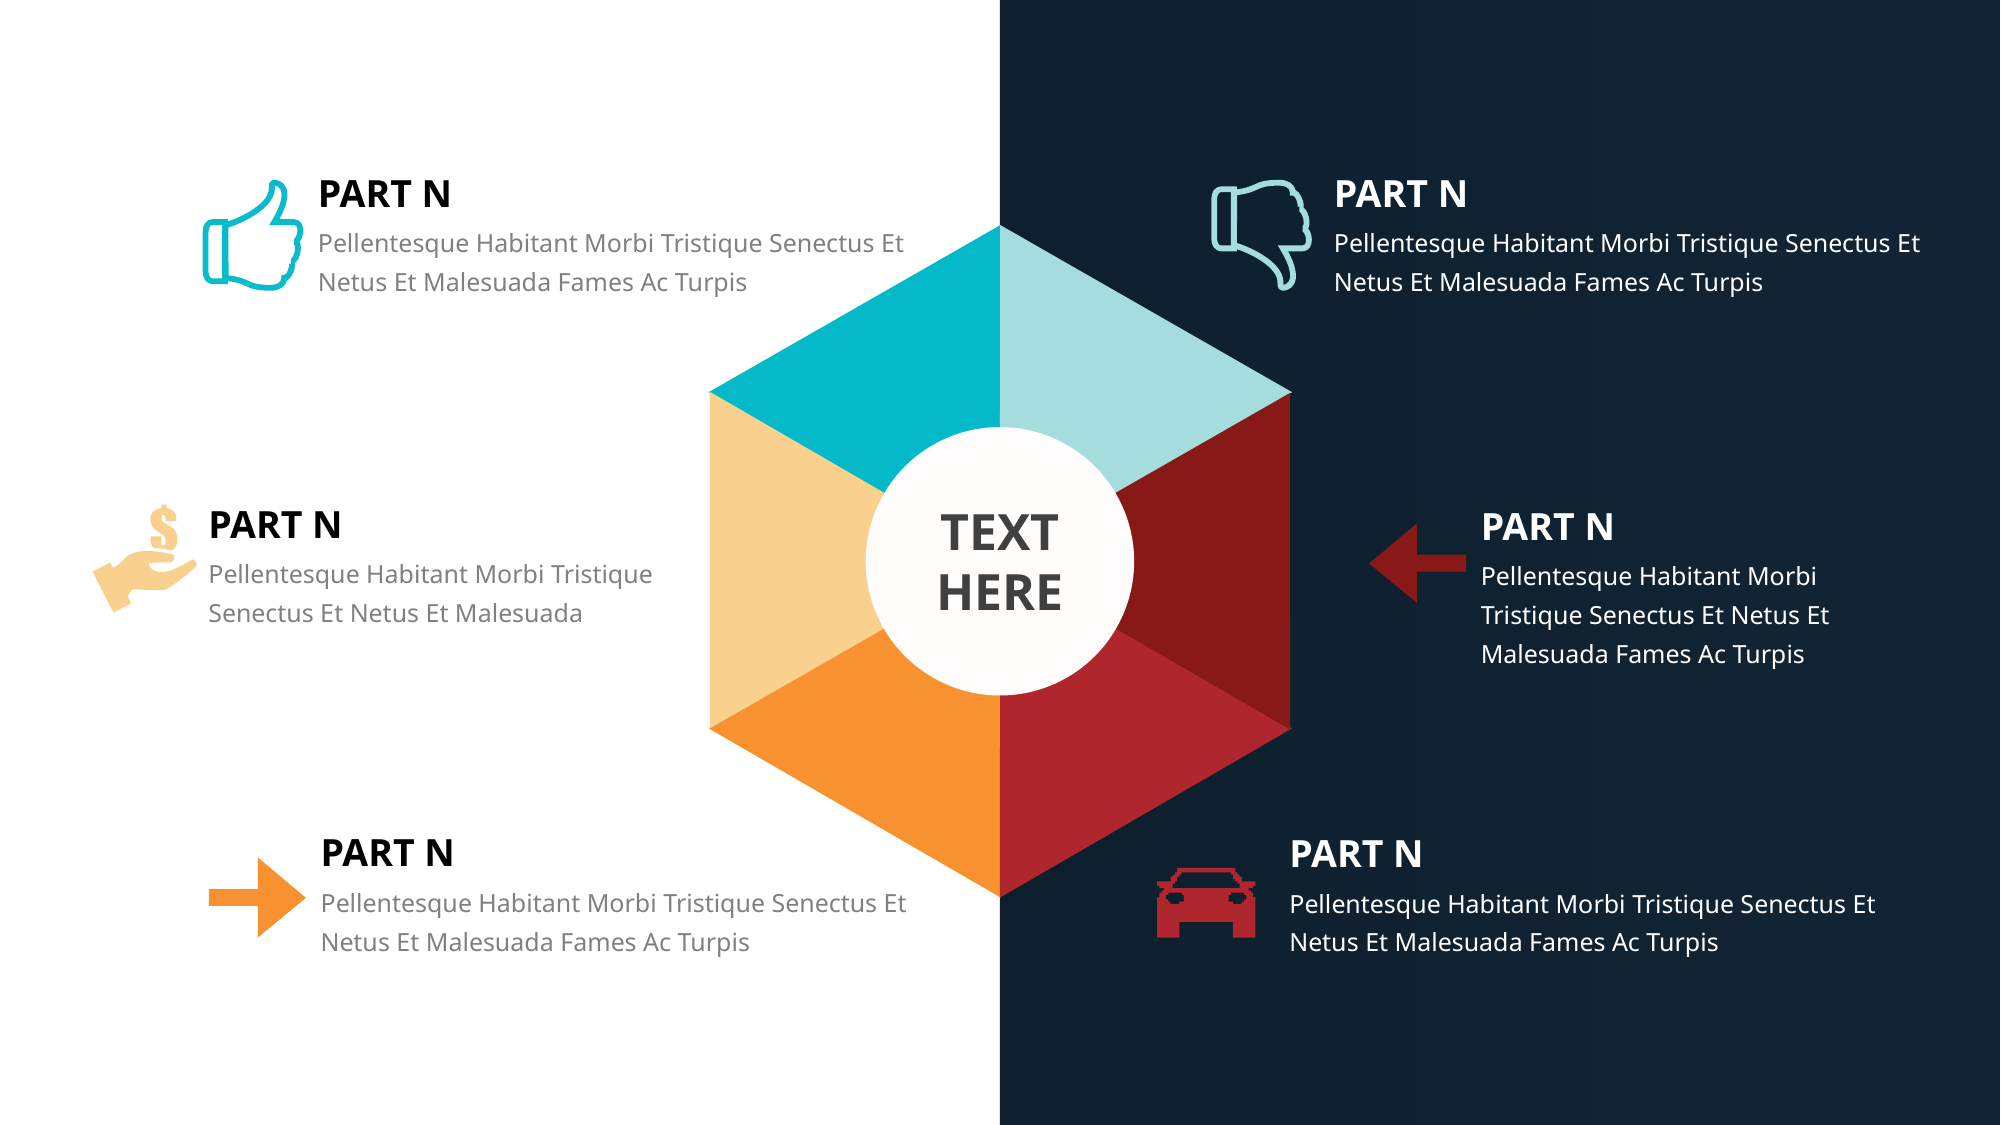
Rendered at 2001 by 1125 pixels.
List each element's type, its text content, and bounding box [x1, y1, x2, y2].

text_box Pellentesque Habitant Morbi Tristique Senectus Et Netus Et Malesuada Fames Ac Turpis [1319, 211, 1937, 305]
text_box PART N [303, 162, 546, 211]
text_box [710, 224, 999, 490]
text_box TEXT HERE [889, 493, 1111, 628]
text_box [708, 389, 884, 731]
text_box [1369, 523, 1466, 604]
text_box [1157, 867, 1256, 938]
text_box [1211, 179, 1312, 291]
text_box [998, 223, 1295, 490]
text_box Pellentesque Habitant Morbi Tristique Senectus Et Netus Et Malesuada [193, 542, 679, 636]
text_box Pellentesque Habitant Morbi Tristique Senectus Et Netus Et Malesuada Fames Ac Turpis [305, 870, 924, 964]
text_box [998, 631, 1290, 900]
text_box [1116, 391, 1292, 732]
text_box [208, 857, 305, 938]
text_box PART N [1466, 495, 1709, 544]
text_box [999, 0, 2000, 1125]
text_box [864, 425, 1136, 697]
text_box [710, 631, 998, 898]
text_box PART N [193, 493, 436, 542]
text_box PART N [1319, 162, 1562, 211]
text_box PART N [1274, 822, 1517, 871]
text_box PART N [305, 821, 549, 870]
text_box Pellentesque Habitant Morbi Tristique Senectus Et Netus Et Malesuada Fames Ac Turpis [303, 211, 921, 305]
text_box Pellentesque Habitant Morbi Tristique Senectus Et Netus Et Malesuada Fames Ac Turpis [1274, 871, 1893, 965]
text_box [150, 504, 178, 551]
text_box Pellentesque Habitant Morbi Tristique Senectus Et Netus Et Malesuada Fames Ac Turpis [1466, 544, 1893, 676]
text_box [92, 551, 193, 613]
text_box [202, 179, 303, 291]
